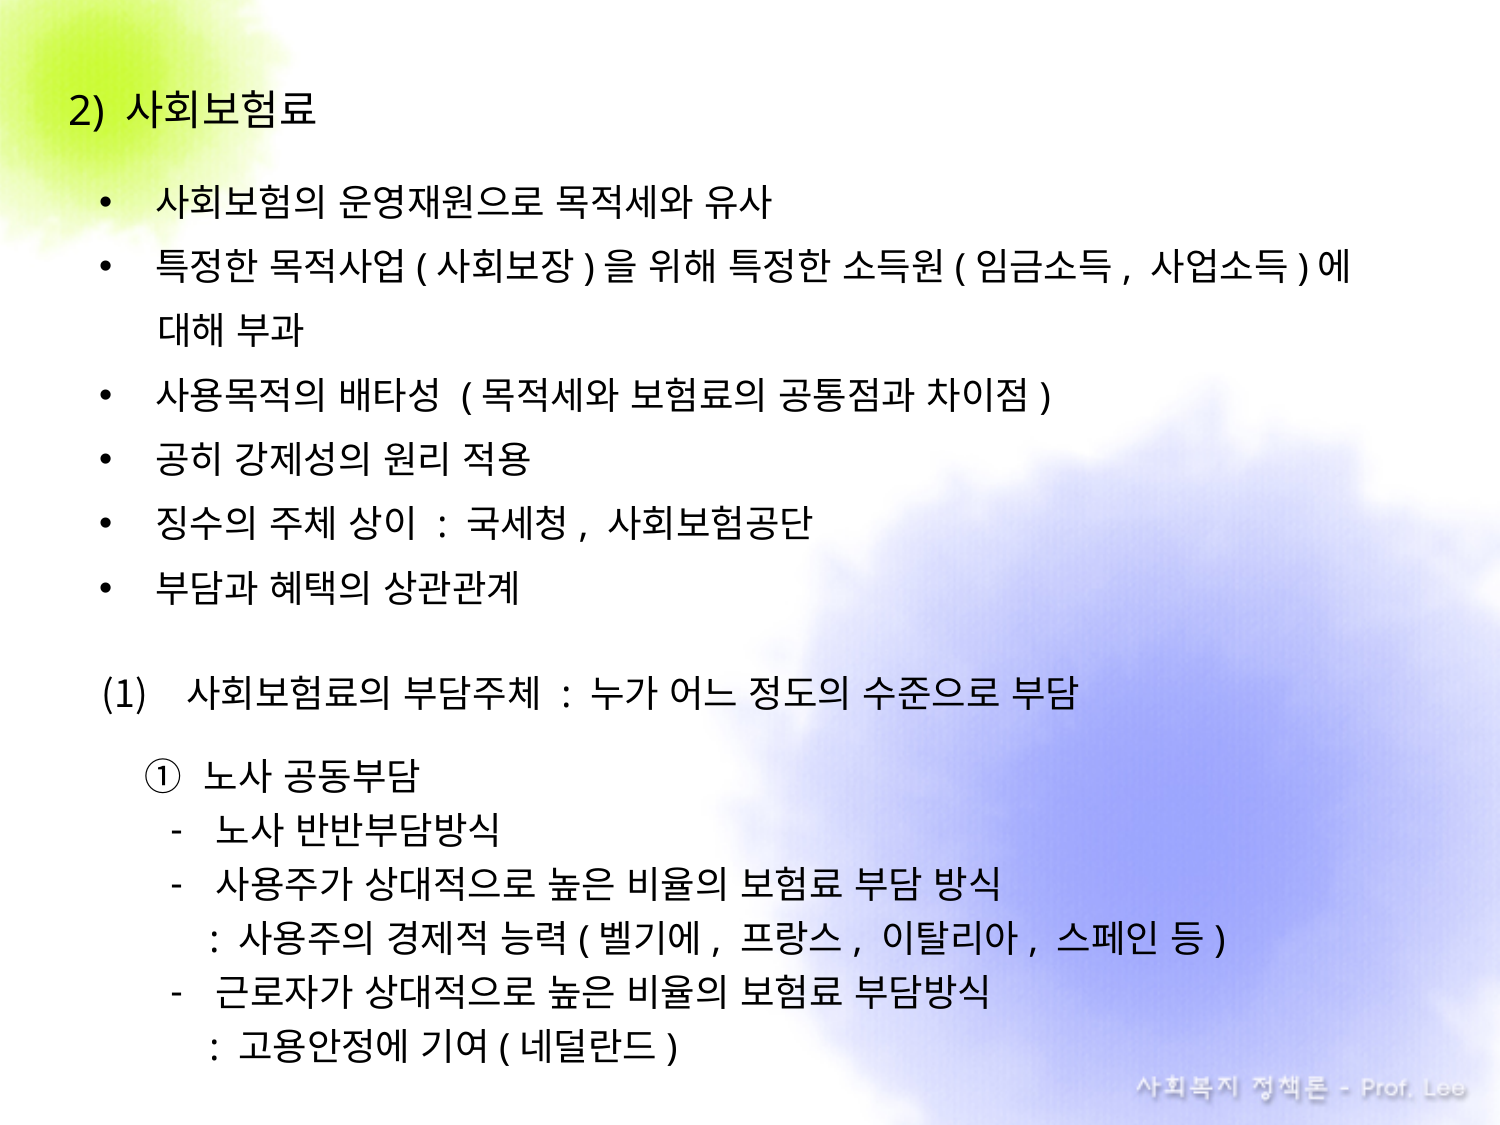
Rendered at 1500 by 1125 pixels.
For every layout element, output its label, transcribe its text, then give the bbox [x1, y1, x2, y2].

list 2) 사회보험료 사회보험의 운영재원으로 목적세와 유사 특정한 목적사업(사회보장)을 위해 특정한 소득원(임금소득, 사업소득)에 . 대해 부과 사용목적의 배타성 (목적세와 보험료의 공통점과 차이점) 공히 강제성의 원리 적용 징수의 주체 상이 : 국세청, 사회보험공단 부담과 혜택의 상관관계 사회보험료의 부담주체 : 누가 어느 정도의 수준으로 부담 노사 공동부담 노사 반반부담방식 사용주가 상대적으로 높은 비율의 보험료 부담 방식 : 사용주의 경제적 능력(벨기에, 프랑스, 이탈리아, 스페인 등) 근로자가 상대적으로 높은 비율의 보험료 부담방식 : 고용안정에 기여(네덜란드) [53, 66, 1404, 1090]
picture [0, 0, 1500, 1125]
